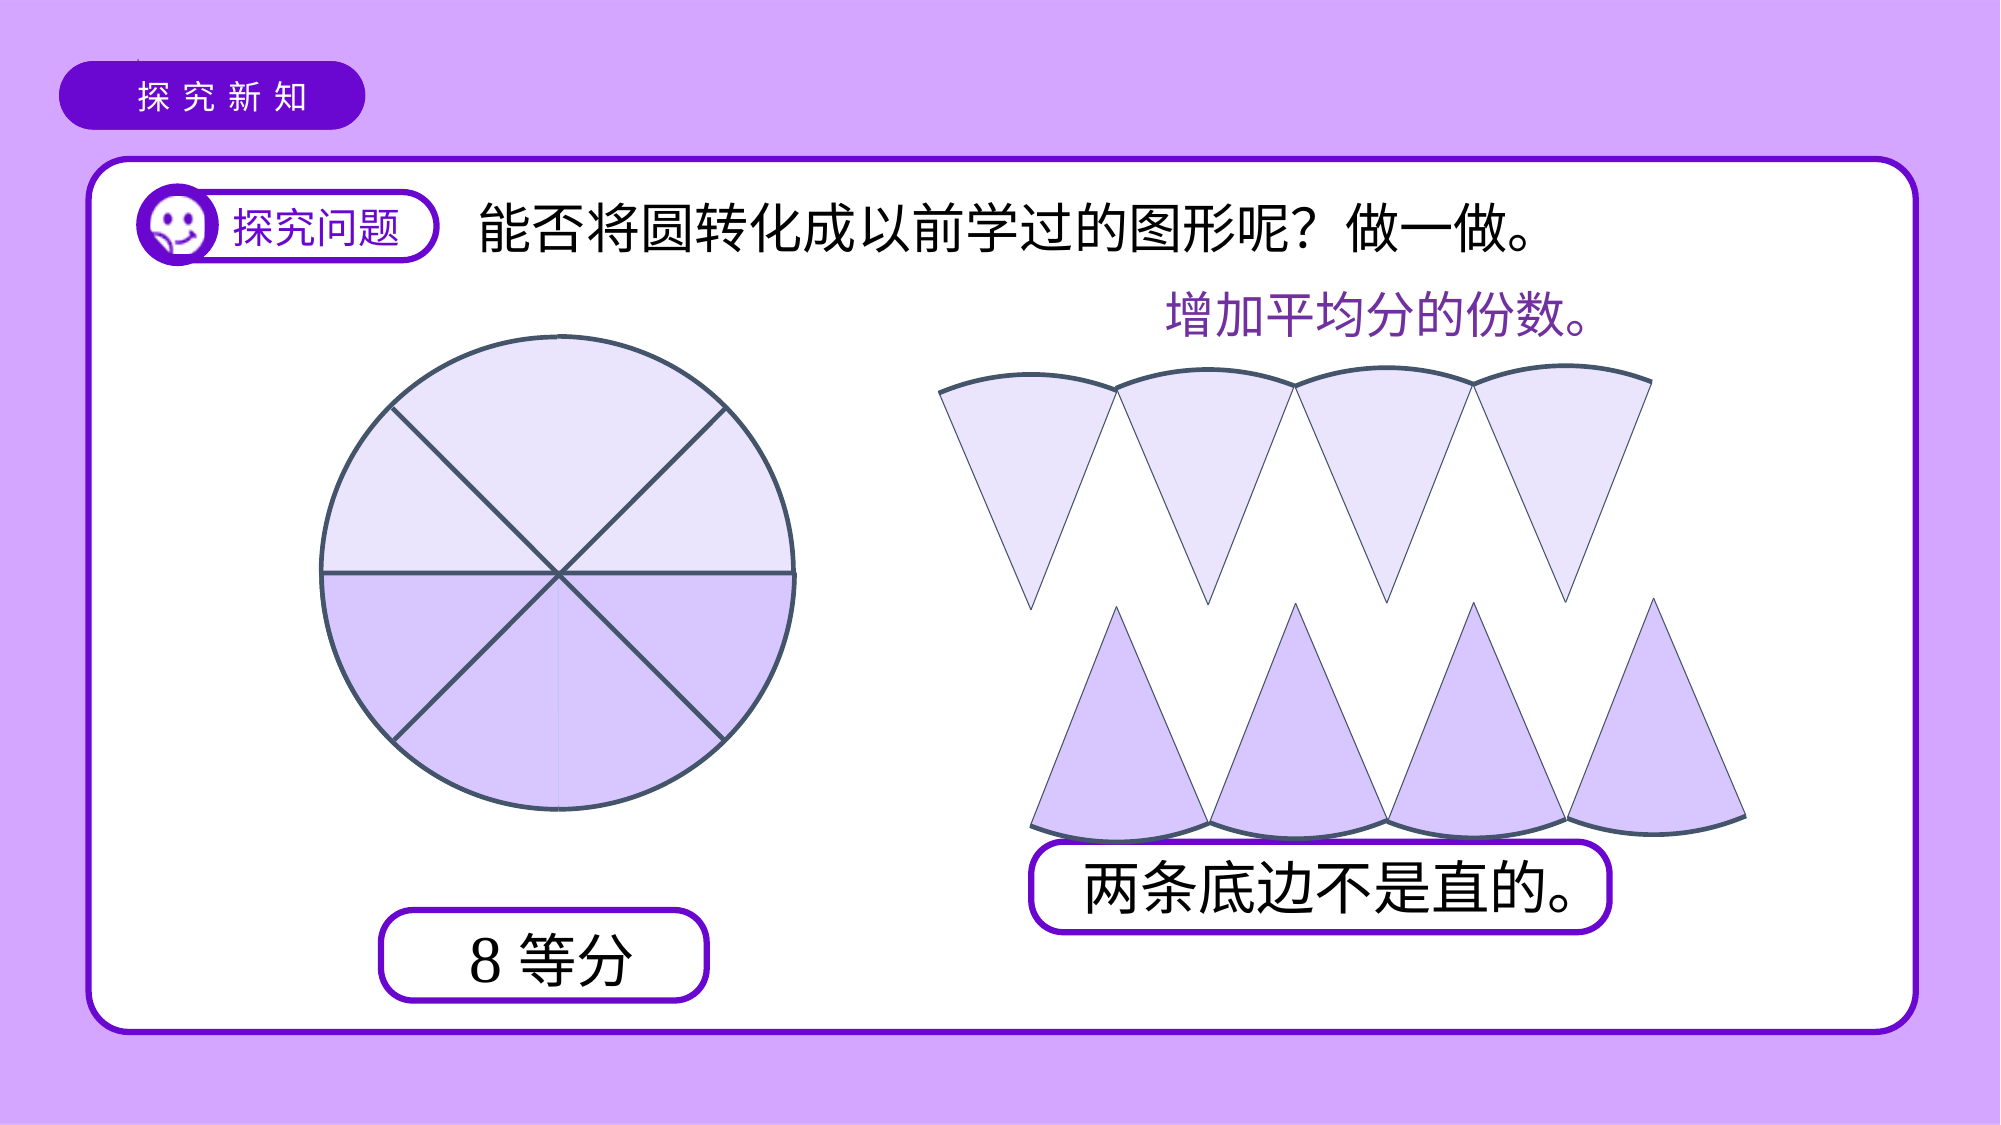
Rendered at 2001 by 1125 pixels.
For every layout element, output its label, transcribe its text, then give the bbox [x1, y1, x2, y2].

text_box 探究新知 [111, 68, 333, 124]
text_box [320, 336, 557, 574]
text_box 能否将圆转化成以前学过的图形呢？做一做。 [462, 186, 1578, 267]
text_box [1059, 366, 1532, 839]
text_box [880, 369, 1059, 374]
text_box [560, 582, 723, 810]
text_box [1417, 362, 1890, 835]
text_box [1031, 841, 1610, 933]
text_box [565, 576, 794, 739]
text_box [136, 183, 437, 267]
text_box [569, 409, 794, 570]
text_box 增加平均分的份数。 [1150, 276, 1594, 351]
text_box [557, 335, 725, 568]
text_box [321, 576, 557, 810]
text_box 8等分 [454, 908, 712, 1003]
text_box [1532, 835, 1802, 839]
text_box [794, 374, 1268, 847]
text_box [379, 909, 454, 1002]
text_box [1237, 365, 1710, 838]
picture [0, 0, 2001, 1125]
